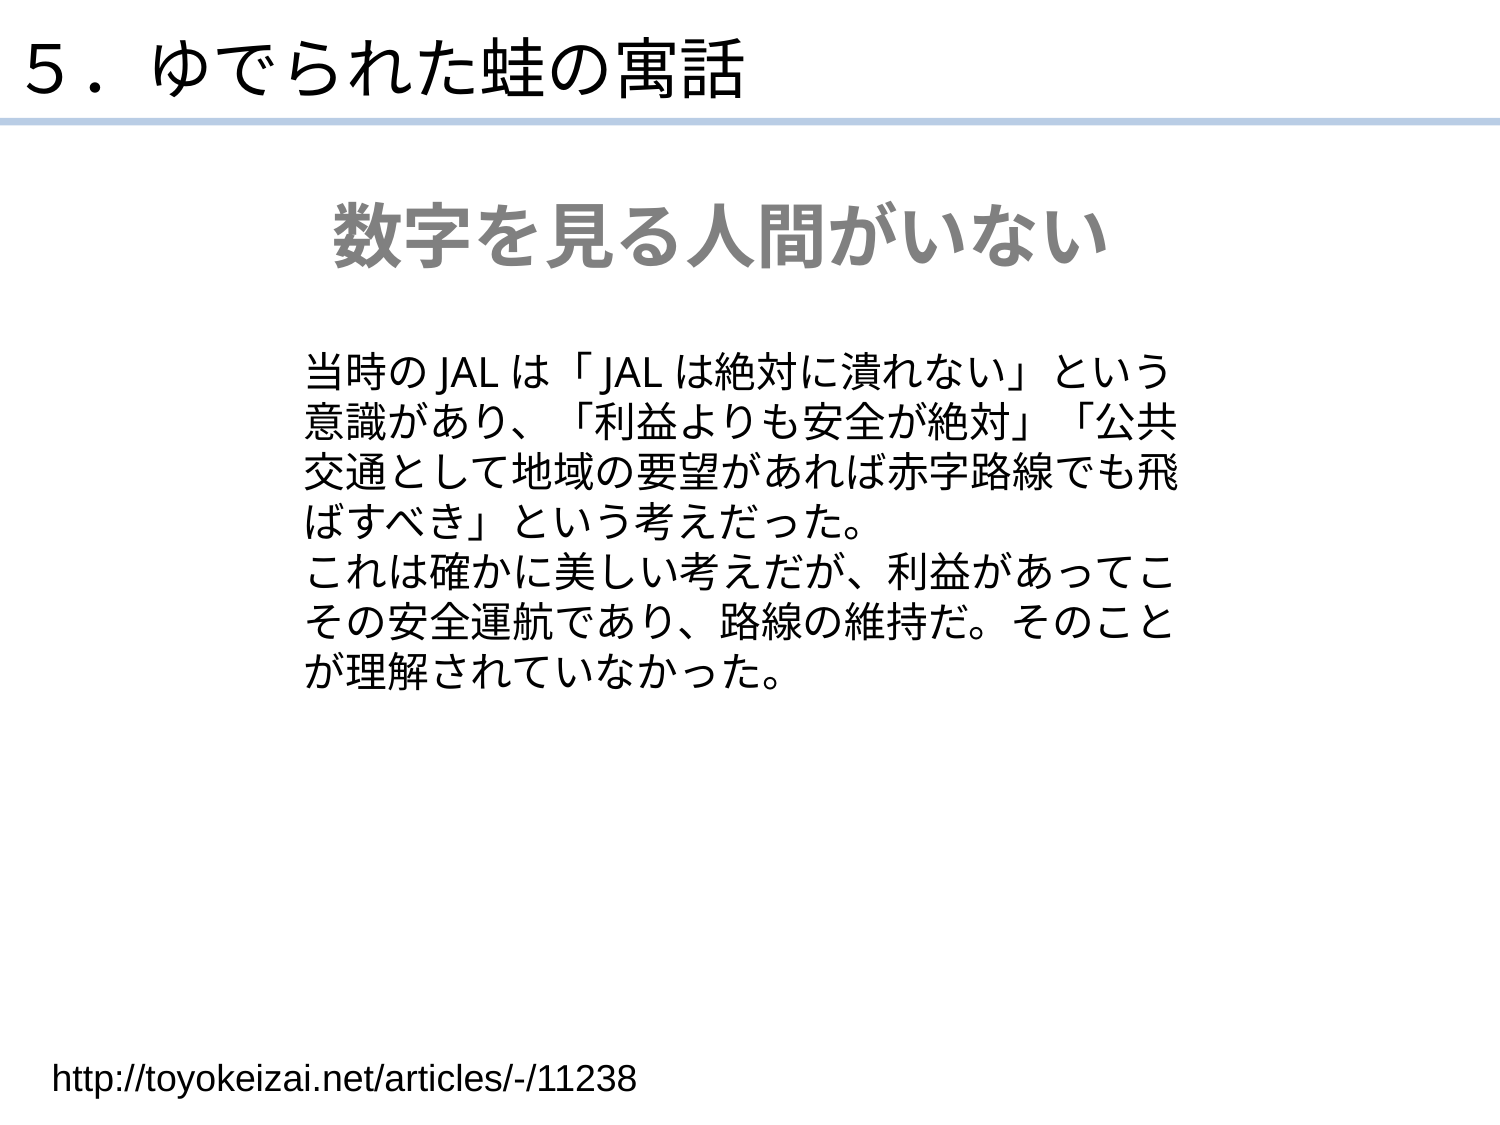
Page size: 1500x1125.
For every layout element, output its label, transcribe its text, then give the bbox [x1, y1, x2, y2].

text_box [0, 116, 1500, 127]
text_box http://toyokeizai.net/articles/-/11238 [36, 1046, 841, 1107]
text_box ５．ゆでられた蛙の寓話 [0, 19, 762, 114]
text_box 数字を見る人間がいない [317, 184, 1126, 285]
text_box 当時のJALは「JALは絶対に潰れない」という意識があり、「利益よりも安全が絶対」「公共交通として地域の要望があれば赤字路線でも飛ばすべき」という考えだった。 これは確かに美しい考えだが、利益があってこその安全運航であり、路線の維持だ。そのことが理解されていなかった。 [289, 338, 1199, 703]
